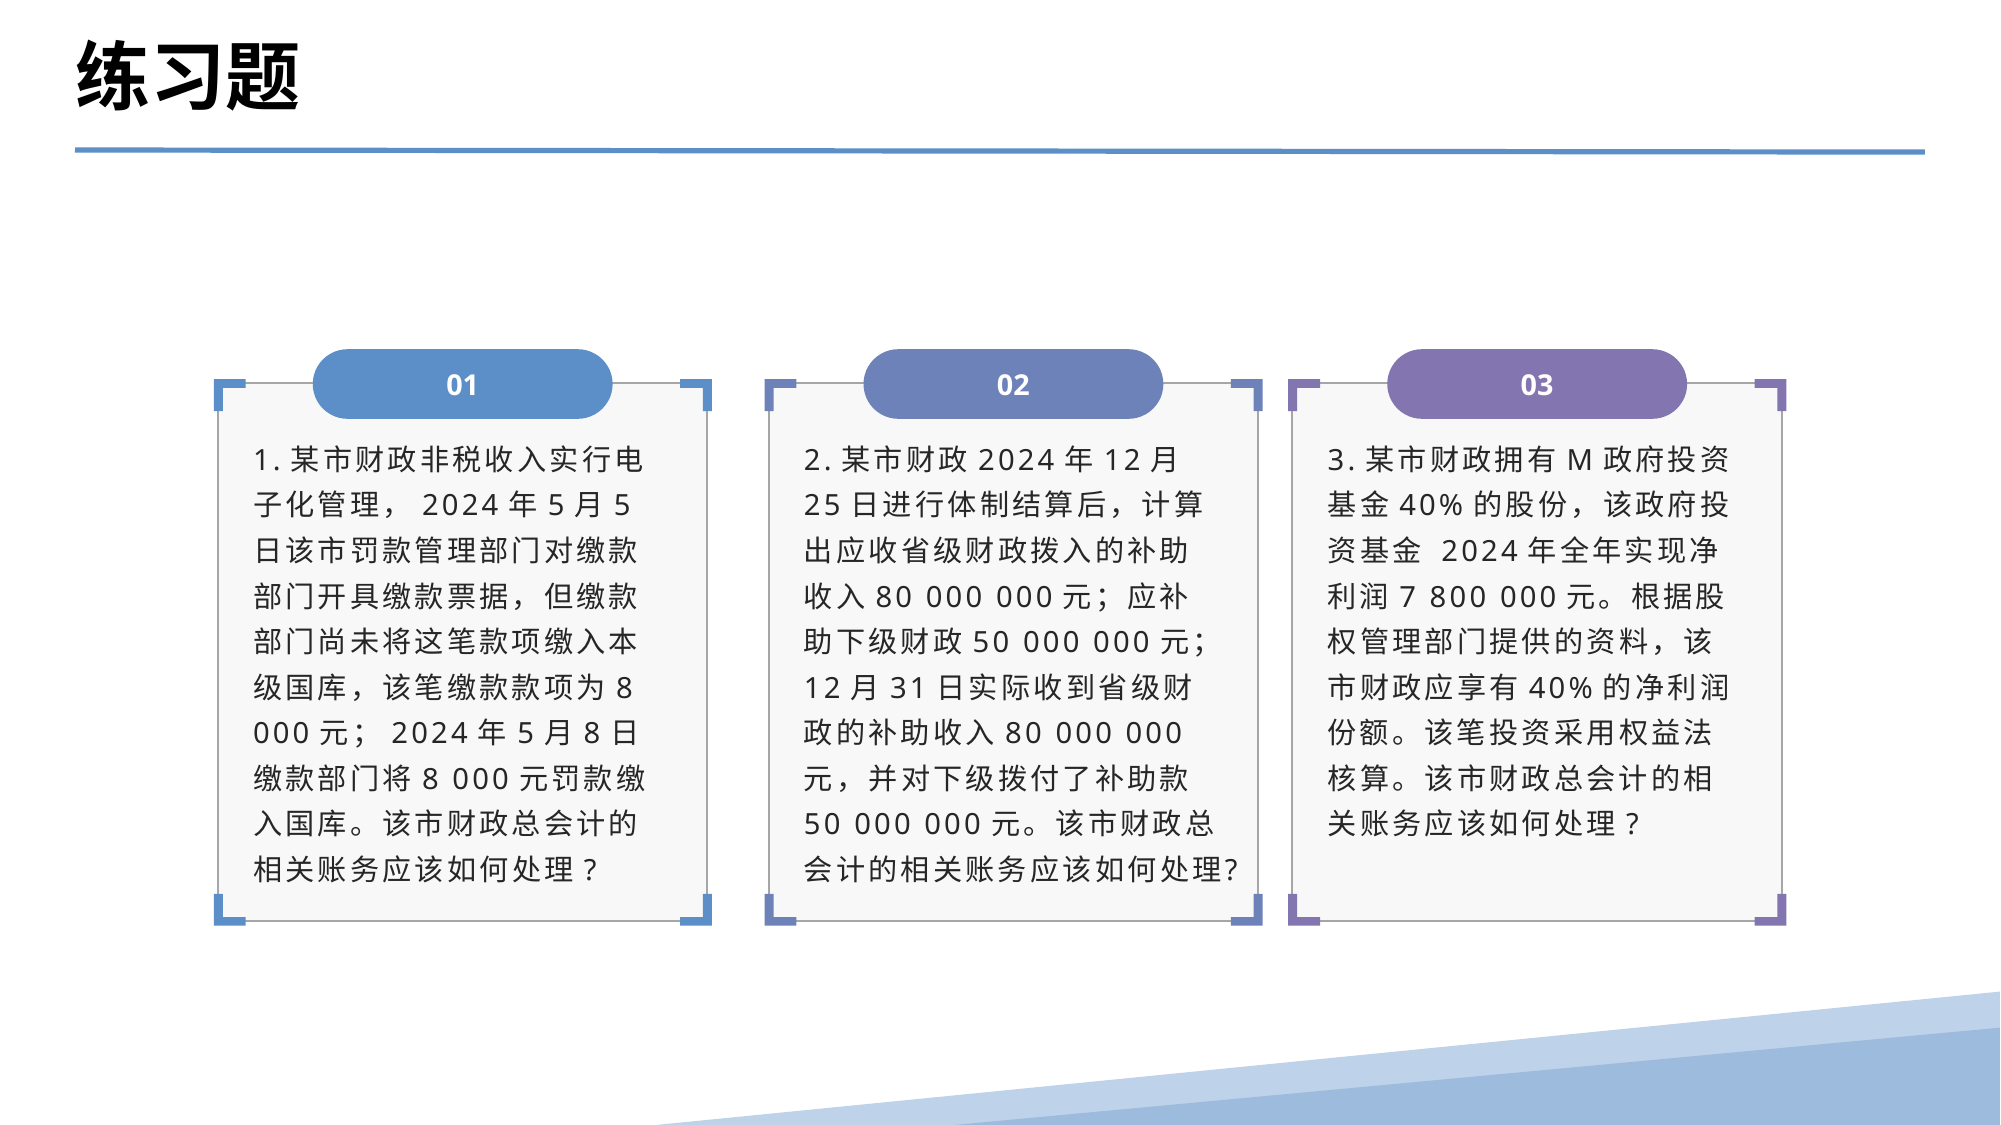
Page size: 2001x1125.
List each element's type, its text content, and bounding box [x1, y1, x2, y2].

text_box 03 [1386, 348, 1689, 420]
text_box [656, 991, 2000, 1125]
text_box [1230, 893, 1264, 927]
text_box [1230, 378, 1264, 412]
text_box [1291, 382, 1783, 922]
text_box [1754, 378, 1787, 412]
text_box [763, 893, 797, 927]
text_box [213, 893, 247, 927]
text_box 01 [311, 348, 614, 420]
text_box 练习题 [75, 24, 1925, 125]
text_box 2.某市财政2024年12月25日进行体制结算后，计算出应收省级财政拨入的补助收入80 000 000元；应补助下级财政50 000 000元；12月31日实际收到省级财政的补助收入80 000 000元，并对下级拨付了补助款50 000 000元。该市财政总会计的相关账务应该如何处理? [789, 423, 1238, 904]
text_box 02 [862, 348, 1165, 420]
text_box 3.某市财政拥有M政府投资基金40%的股份，该政府投资基金 2024年全年实现净利润7 800 000元。根据股权管理部门提供的资料，该市财政应享有40%的净利润份额。该笔投资采用权益法核算。该市财政总会计的相关账务应该如何处理? [1312, 423, 1762, 904]
text_box [768, 382, 1259, 922]
text_box [679, 893, 713, 927]
text_box [1287, 893, 1321, 927]
text_box [763, 378, 797, 412]
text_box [74, 149, 1925, 153]
text_box [1754, 893, 1787, 927]
text_box 1.某市财政非税收入实行电子化管理，2024年5月5日该市罚款管理部门对缴款部门开具缴款票据，但缴款部门尚未将这笔款项缴入本级国库，该笔缴款款项为8 000元；2024年5月8日缴款部门将8 000元罚款缴入国库。该市财政总会计的相关账务应该如何处理? [238, 423, 688, 904]
text_box [1287, 378, 1321, 412]
text_box [217, 382, 708, 922]
text_box [679, 378, 713, 412]
text_box [213, 378, 247, 412]
